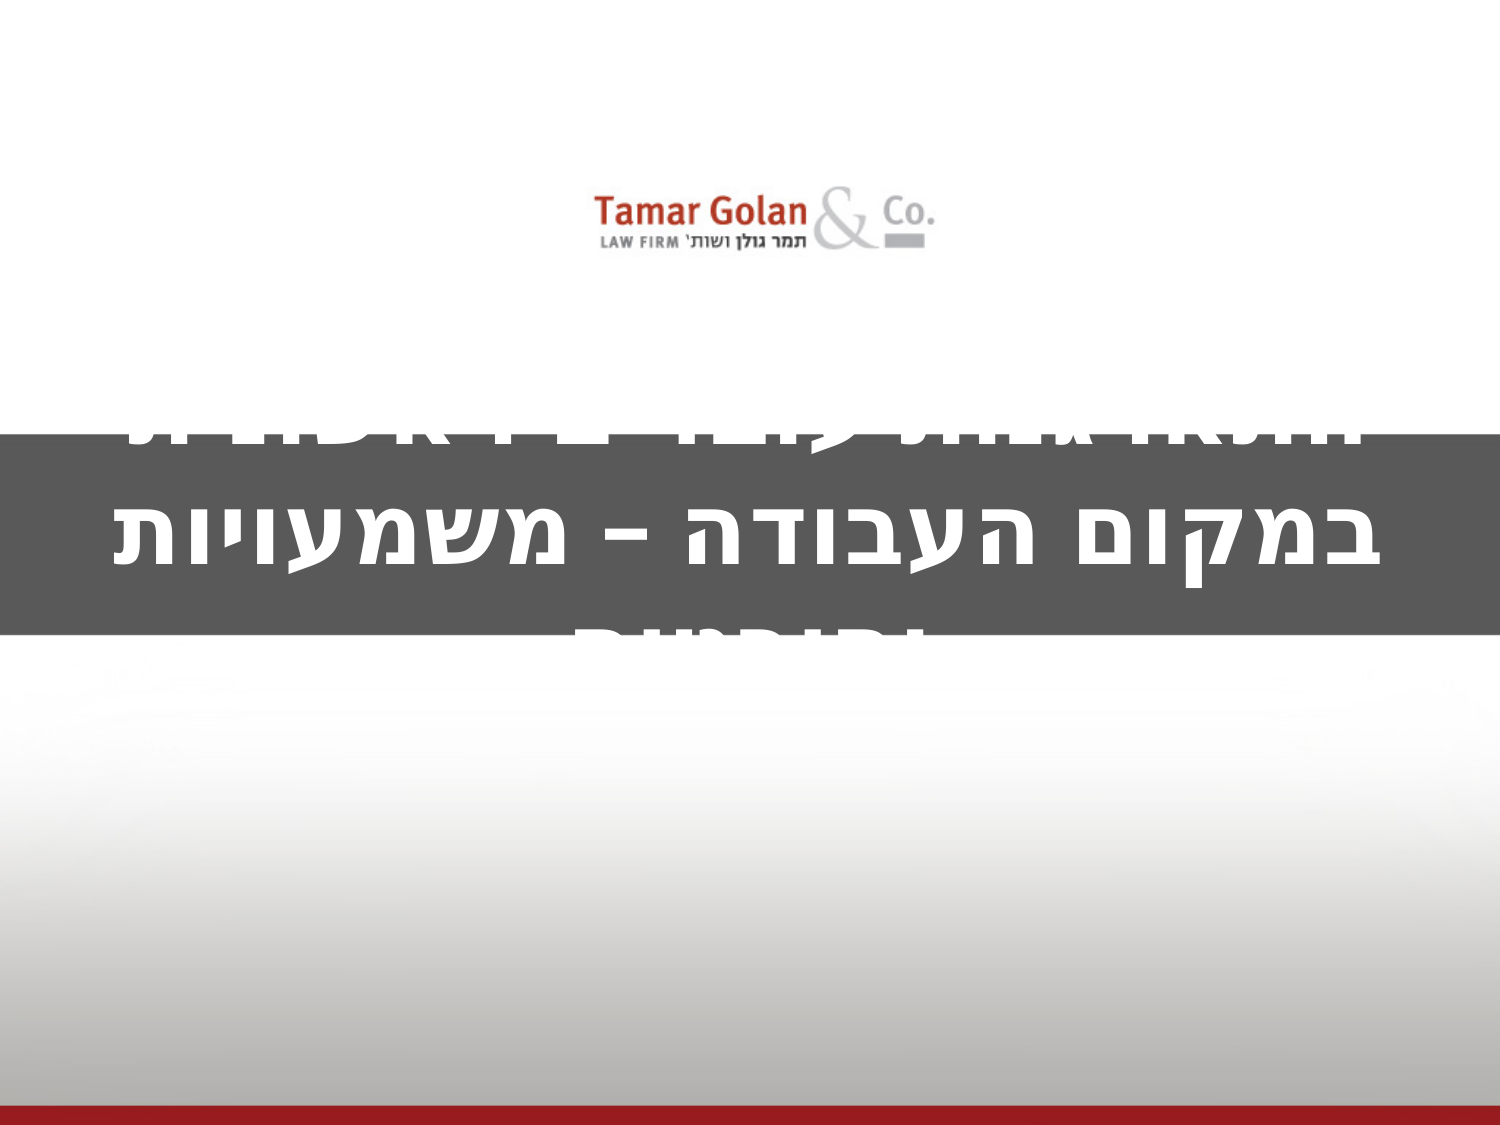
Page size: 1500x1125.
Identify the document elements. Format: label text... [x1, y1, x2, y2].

picture [0, 646, 1500, 1125]
picture [0, 0, 1500, 404]
title התארגנות עובדים ראשונית במקום העבודה – משמעויות והיבטים [0, 404, 1500, 646]
